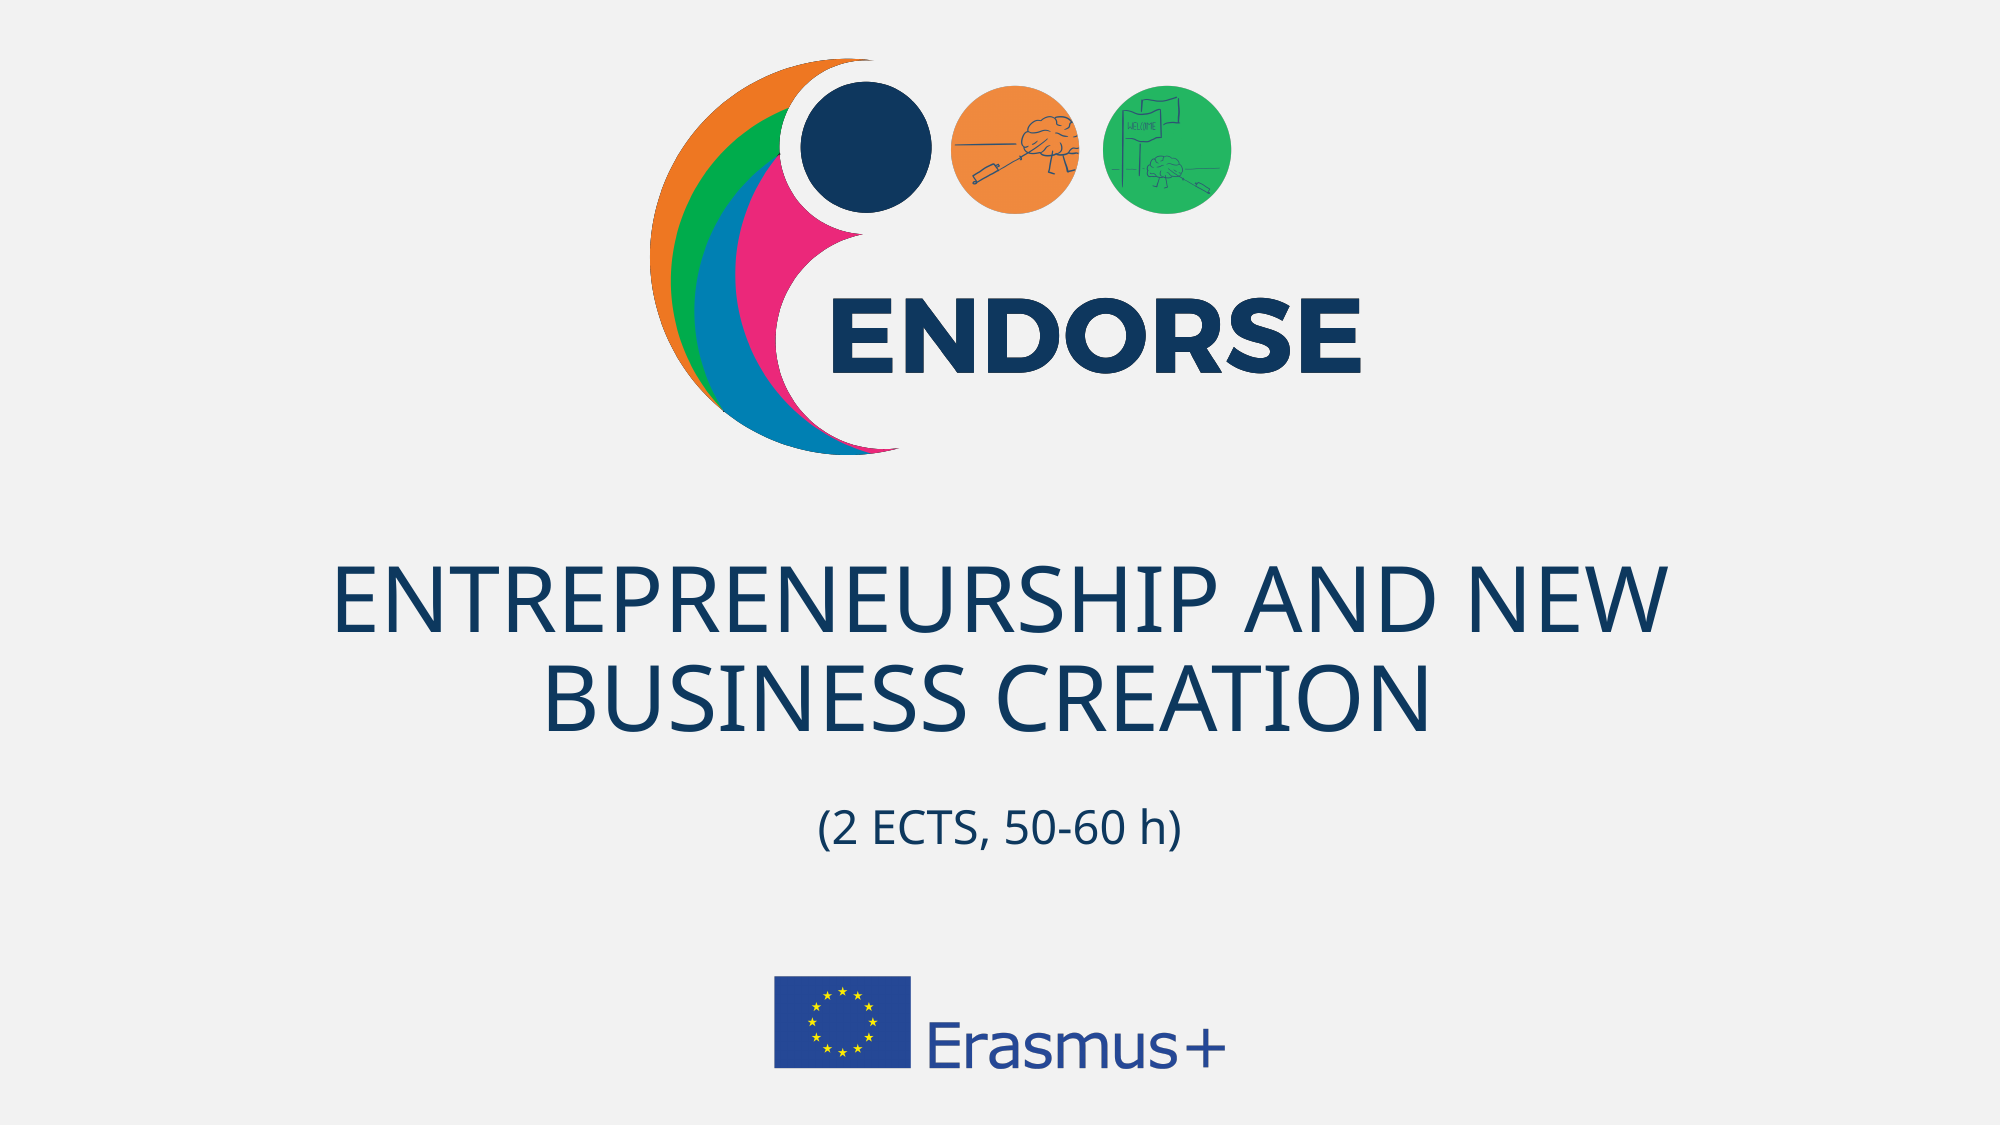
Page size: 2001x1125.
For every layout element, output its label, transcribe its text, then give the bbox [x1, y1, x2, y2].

subtitle (2 ECTS, 50-60 h) [249, 796, 1750, 863]
title Entrepreneurship and New business creation [249, 546, 1750, 759]
picture [588, 0, 1412, 514]
picture [774, 976, 1225, 1069]
